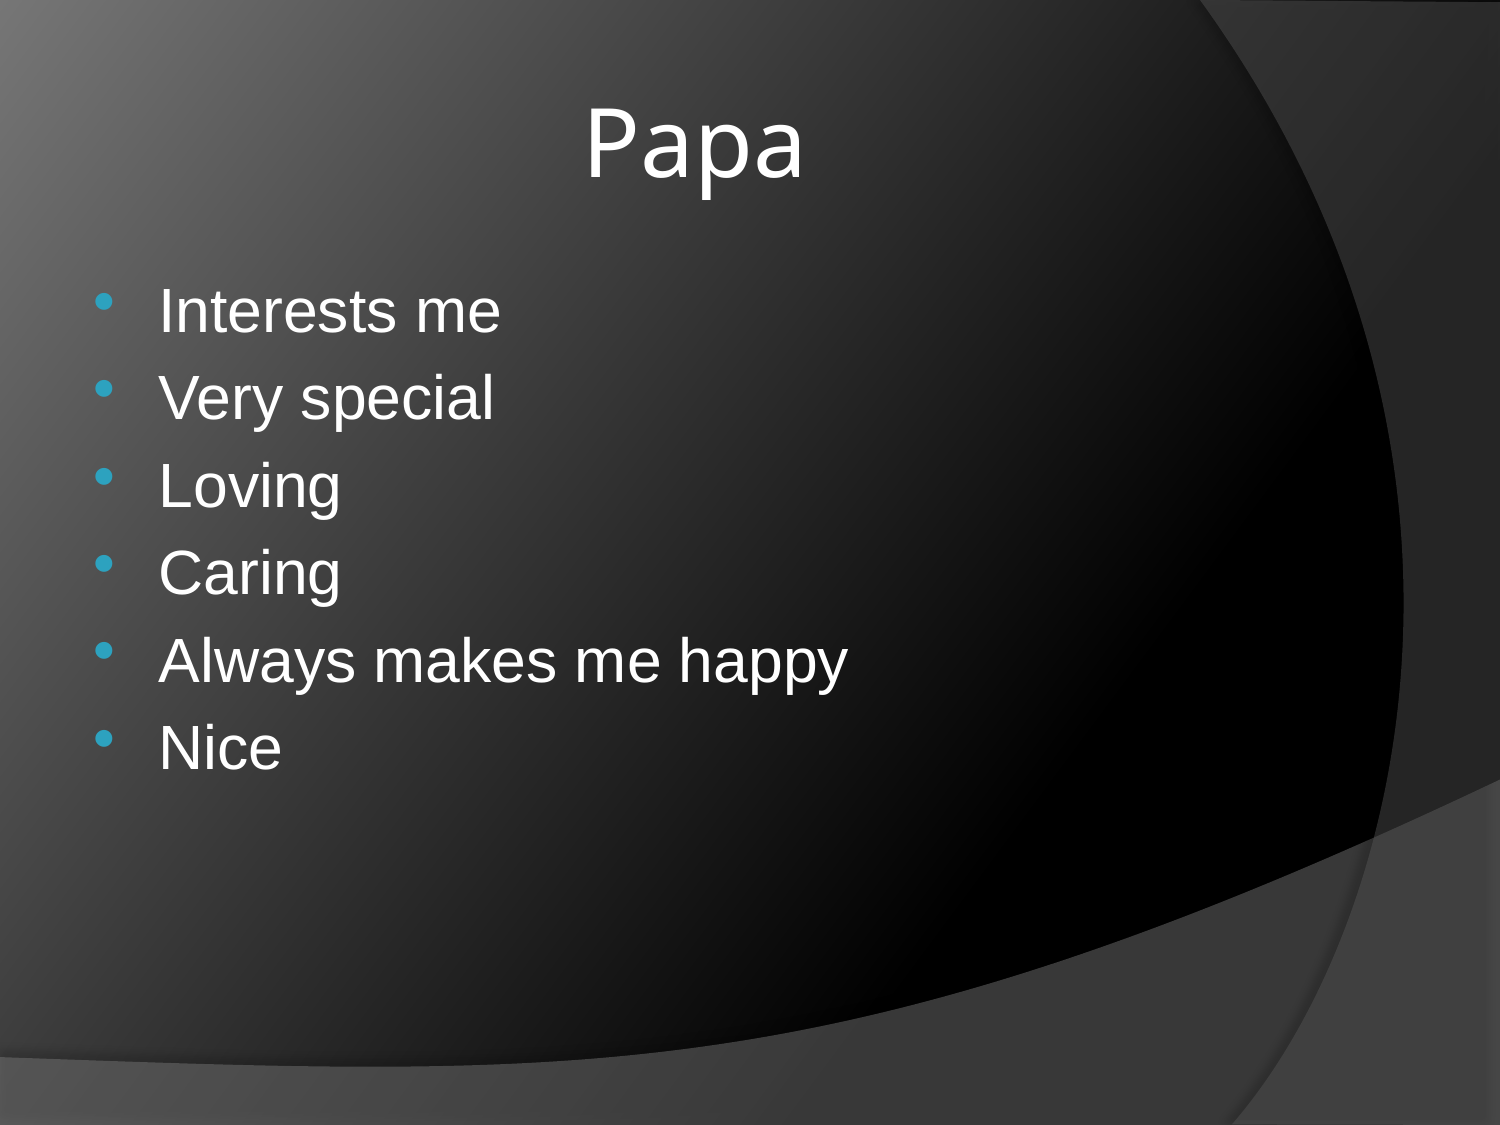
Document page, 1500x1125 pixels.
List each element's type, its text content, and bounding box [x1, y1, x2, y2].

list Interests me Very special Loving Caring Always makes me happy Nice [75, 262, 1300, 1005]
title Papa [75, 45, 1300, 233]
